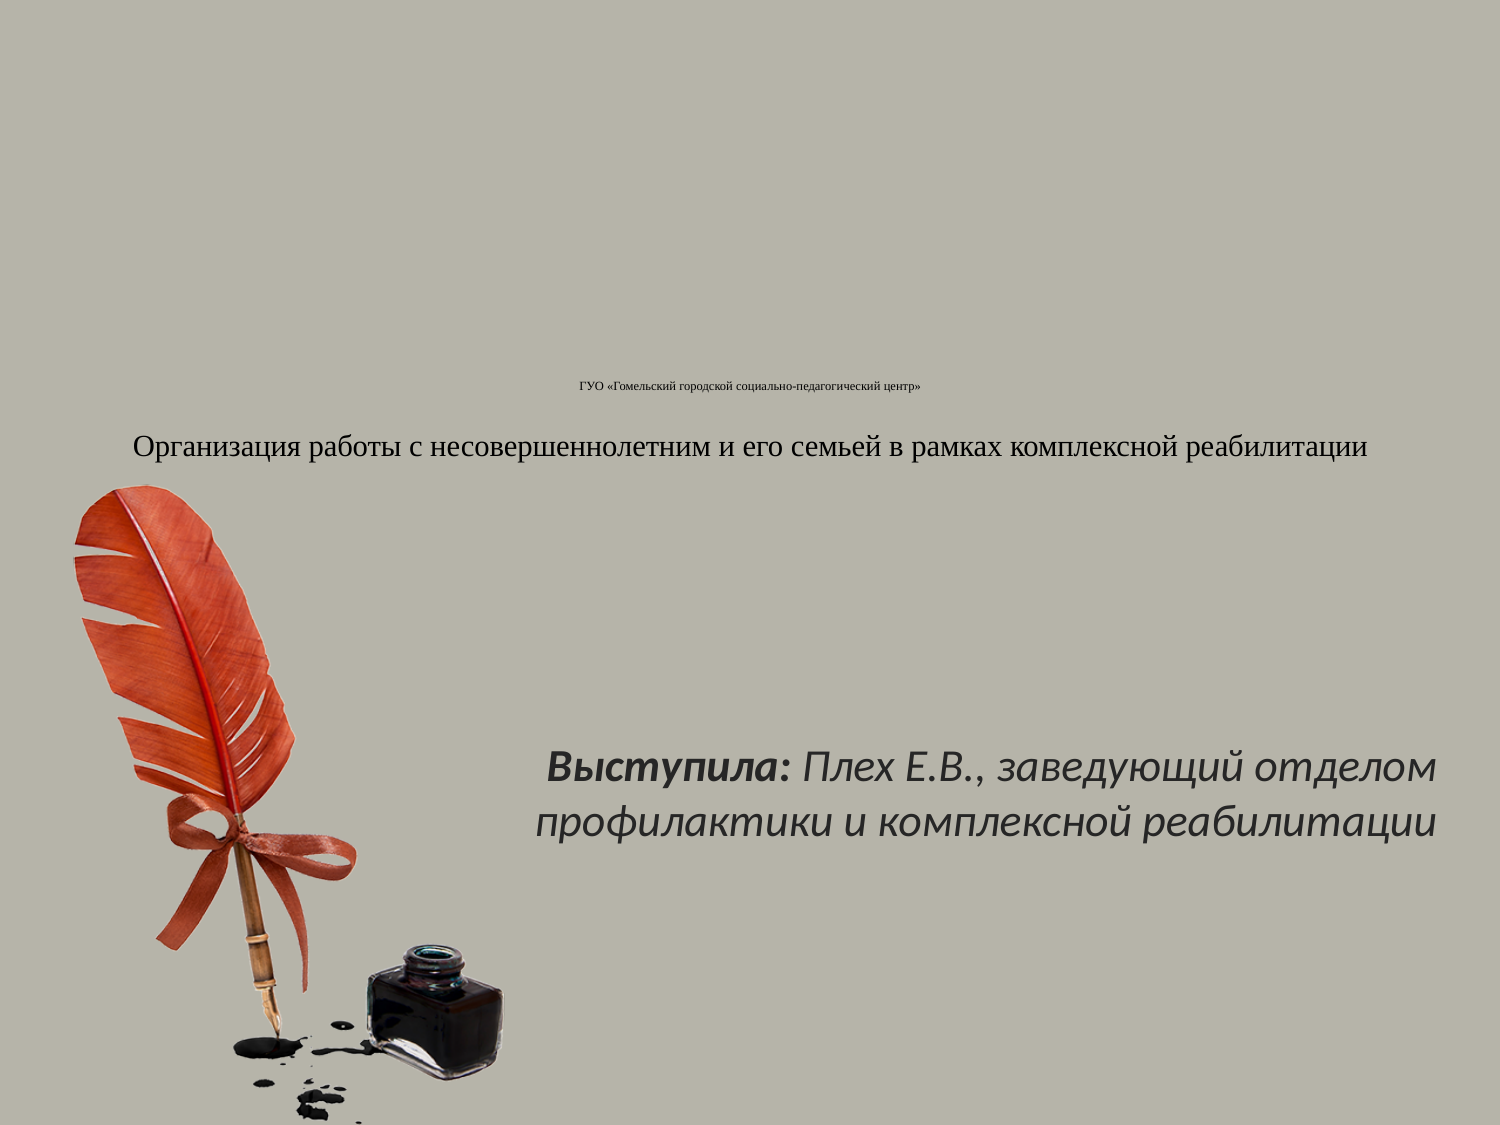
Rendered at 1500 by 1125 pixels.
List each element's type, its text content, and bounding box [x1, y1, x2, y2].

picture [29, 479, 550, 1125]
subtitle Выступила: Плех Е.В., заведующий отделом профилактики и комплексной реабилитации [554, 727, 1453, 1020]
title ГУО «Гомельский городской социально-педагогический центр» Организация работы с несовершеннолетним и его семьей в рамках комплексной реабилитации [112, 349, 1388, 591]
